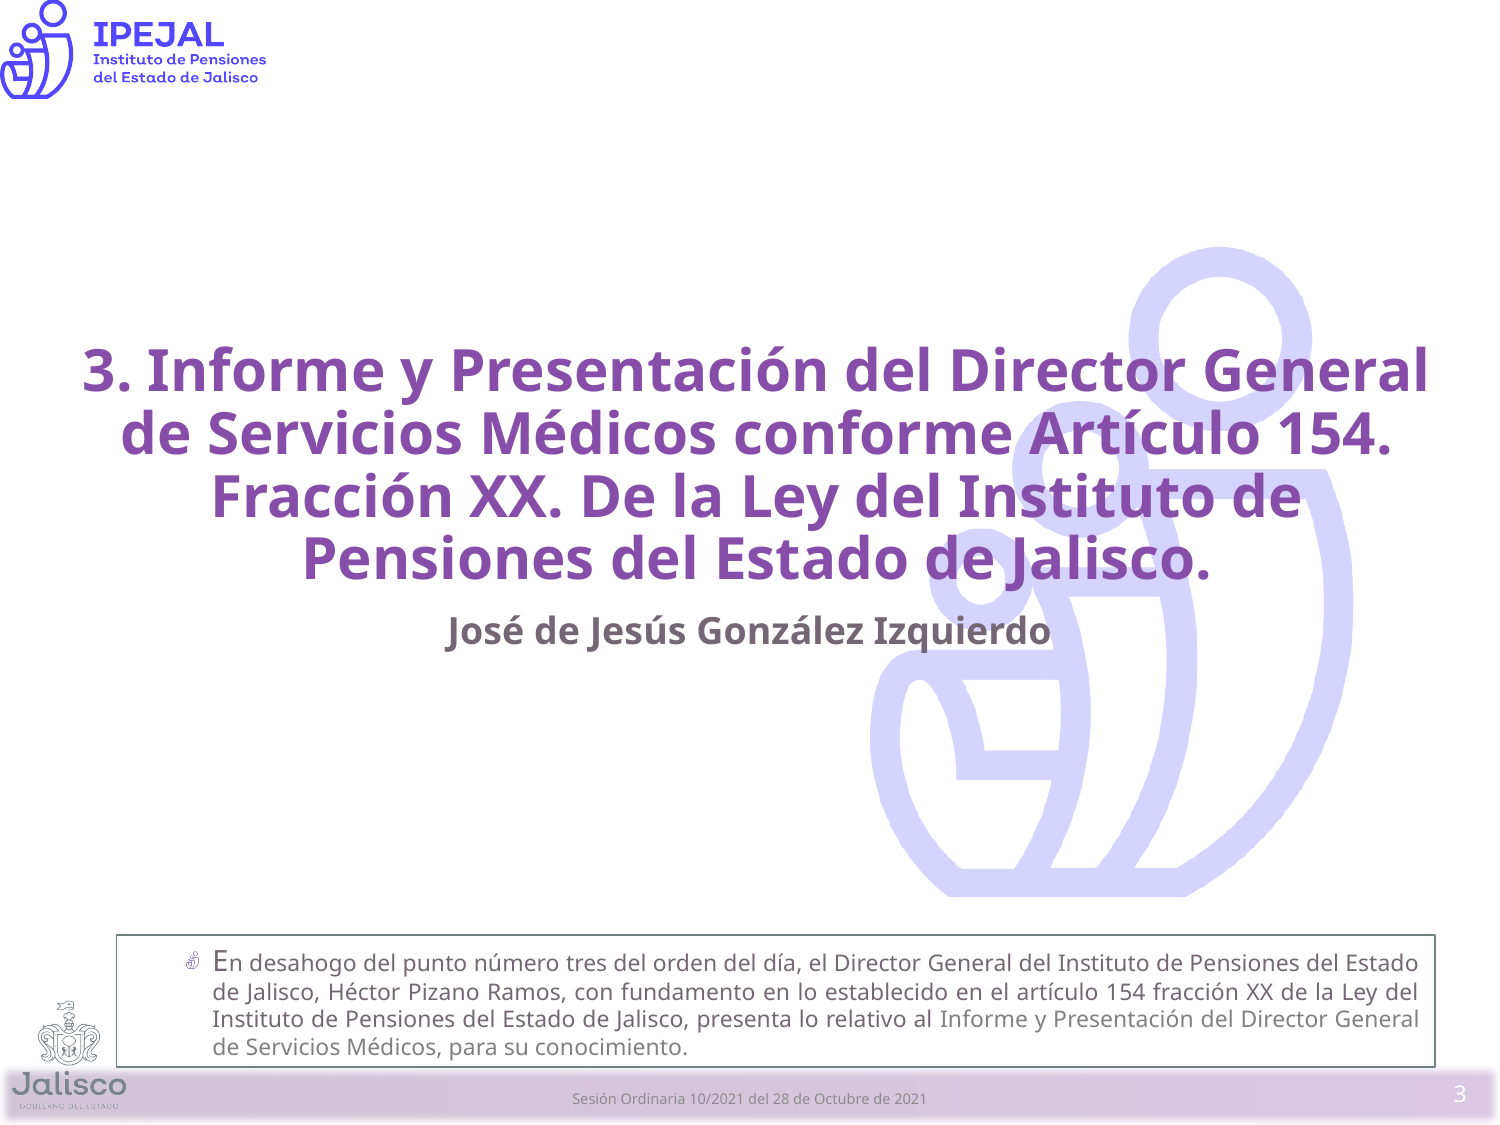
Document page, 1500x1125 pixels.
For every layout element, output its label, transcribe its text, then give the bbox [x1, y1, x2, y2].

subtitle José de Jesús González Izquierdo [368, 599, 1132, 651]
title 3. Informe y Presentación del Director General de Servicios Médicos conforme Artículo 154. Fracción XX. De la Ley del Instituto de Pensiones del Estado de Jalisco. [47, 407, 1466, 596]
text_box En desahogo del punto número tres del orden del día, el Director General del Instituto de Pensiones del Estado de Jalisco, Héctor Pizano Ramos, con fundamento en lo establecido en el artículo 154 fracción XX de la Ley del Instituto de Pensiones del Estado de Jalisco, presenta lo relativo al Informe y Presentación del Director General de Servicios Médicos, para su conocimiento. [116, 935, 1435, 1068]
picture [0, 993, 153, 1120]
slide_number 3 [1131, 1065, 1482, 1125]
picture [184, 949, 201, 971]
picture [0, 0, 266, 99]
footer Sesión Ordinaria 10/2021 del 28 de Octubre de 2021 [471, 1081, 1029, 1116]
